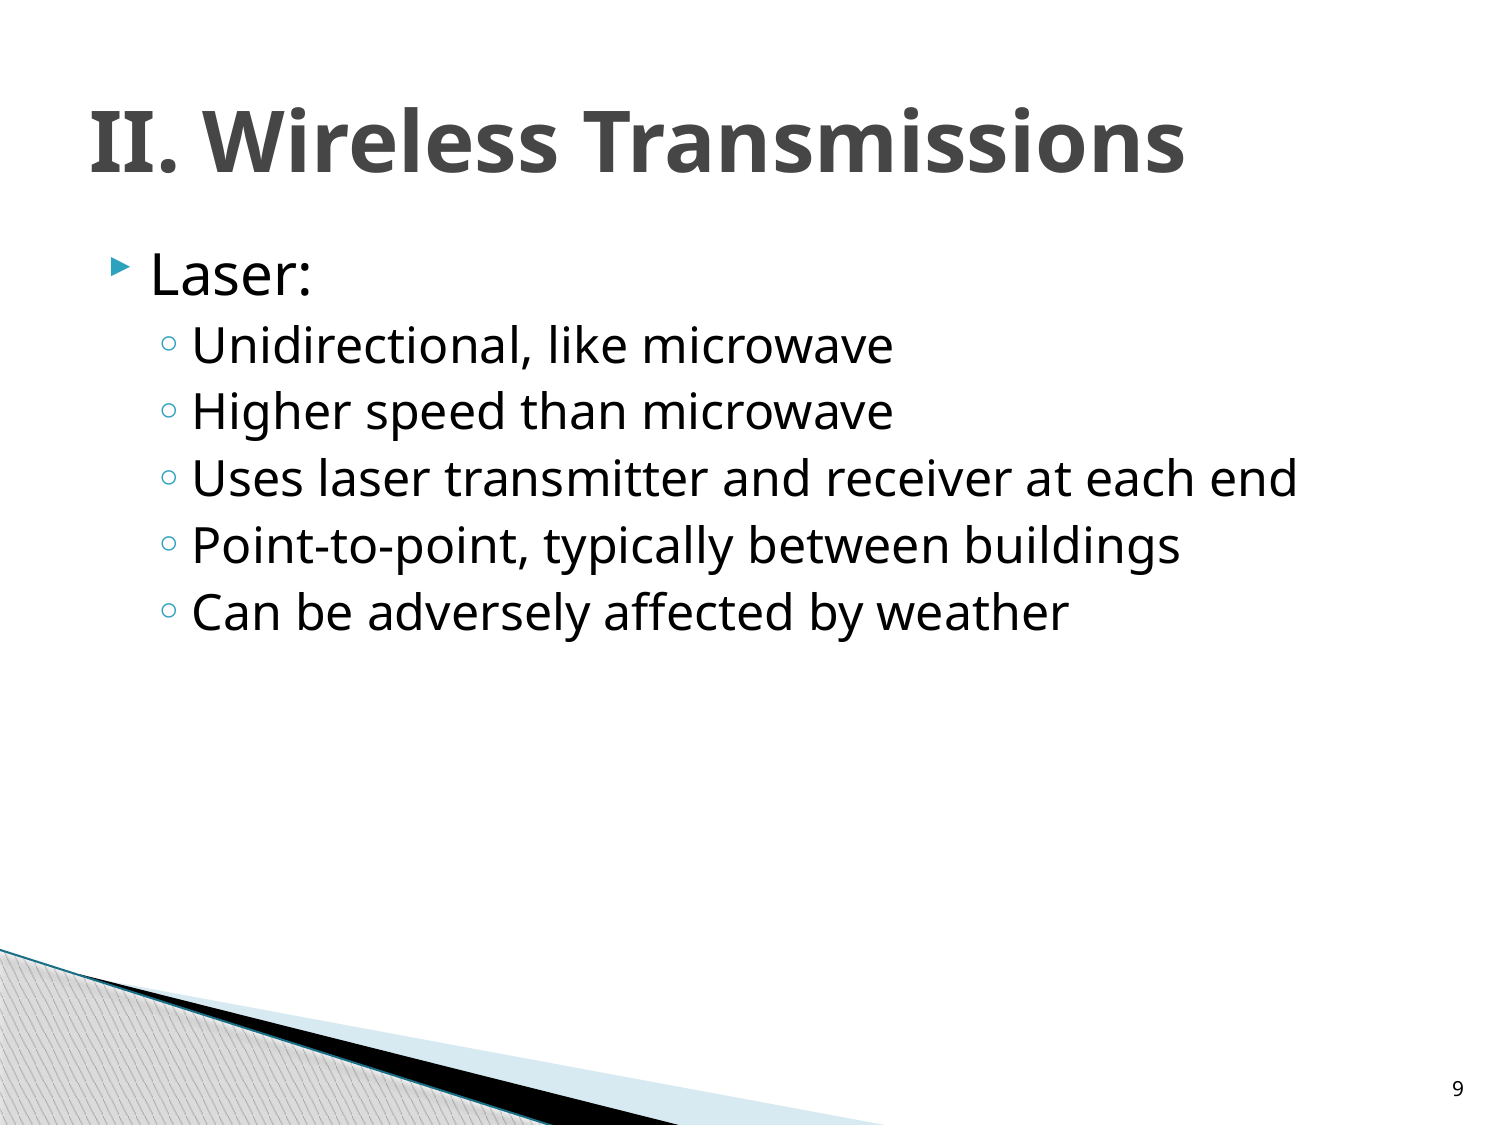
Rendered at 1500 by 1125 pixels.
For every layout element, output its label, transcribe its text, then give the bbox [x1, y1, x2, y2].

slide_number 9 [1418, 1051, 1479, 1112]
title II. Wireless Transmissions [75, 45, 1425, 233]
list Laser: Unidirectional, like microwave Higher speed than microwave Uses laser transmitter and receiver at each end Point-to-point, typically between buildings Can be adversely affected by weather [75, 243, 1425, 986]
